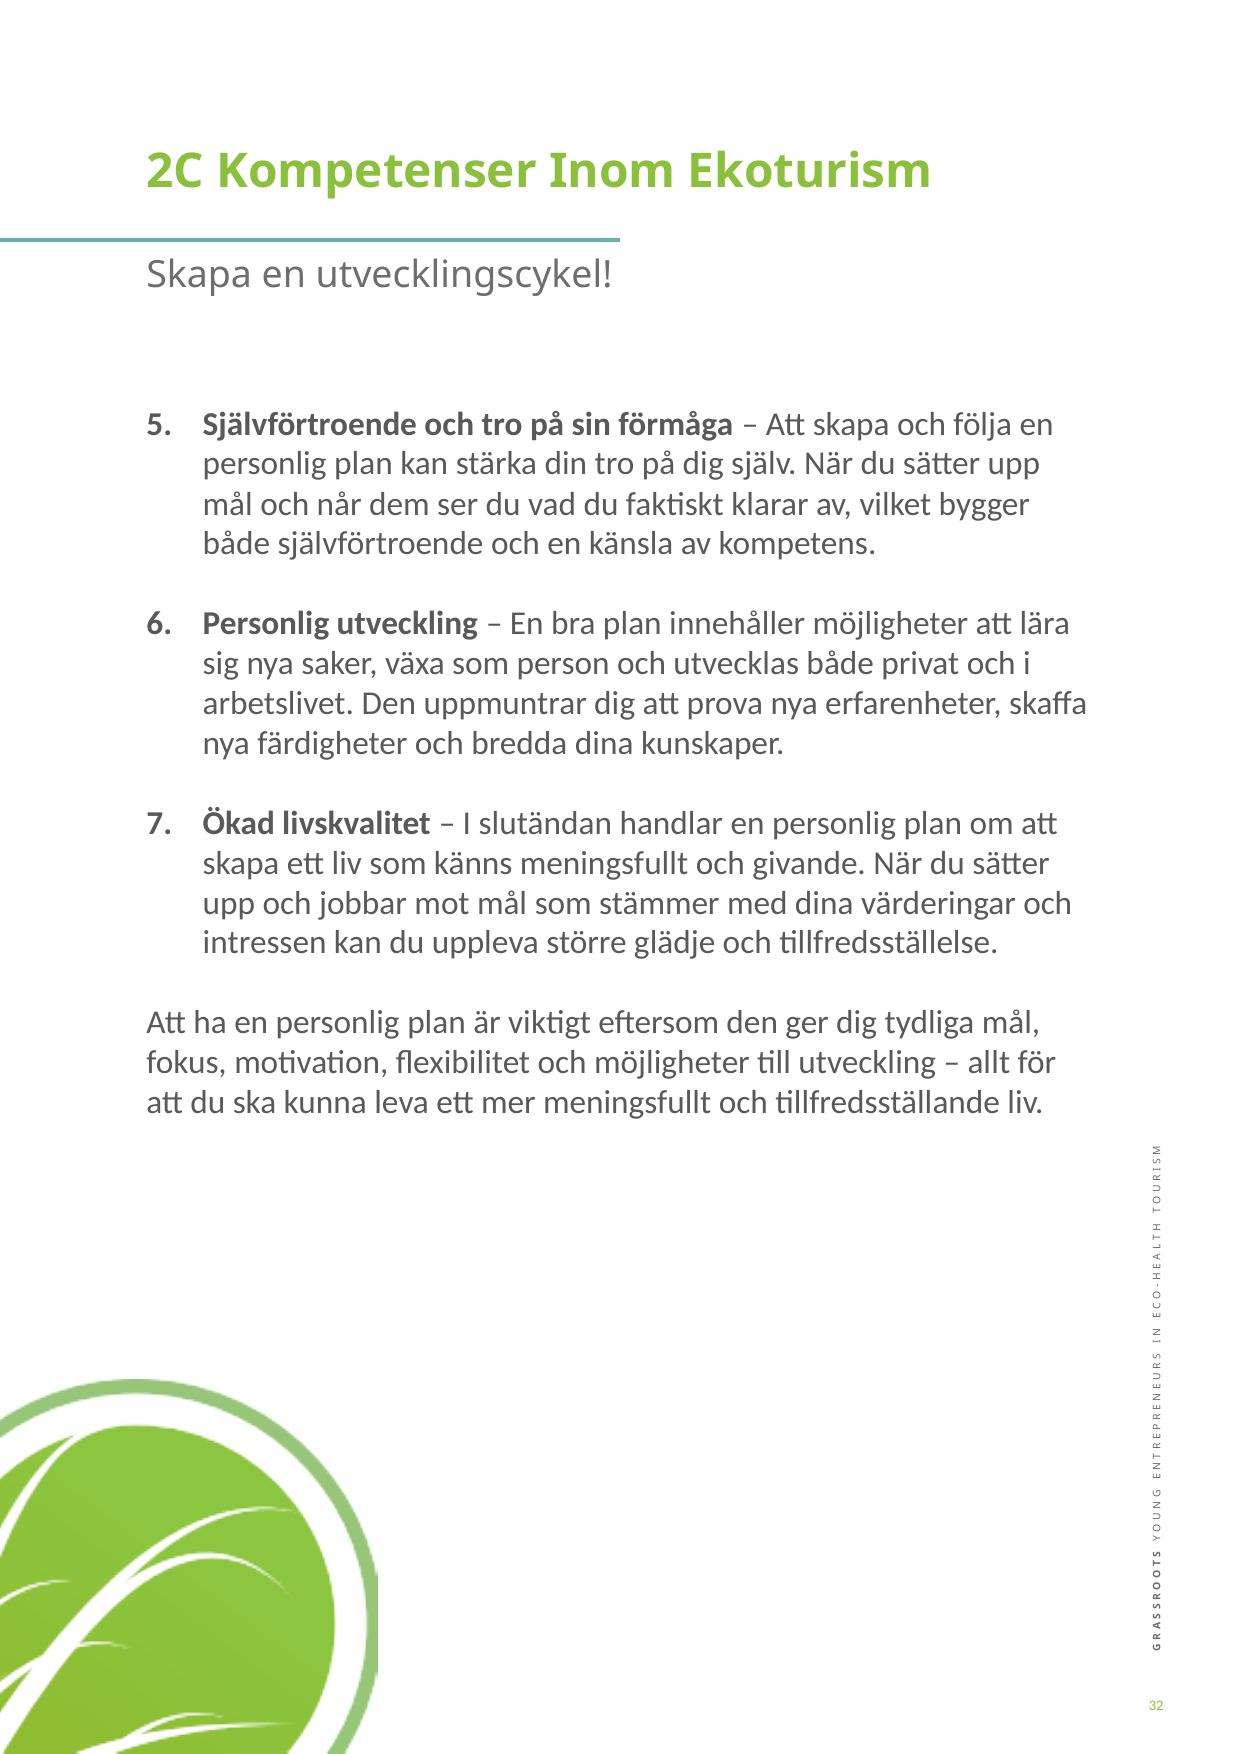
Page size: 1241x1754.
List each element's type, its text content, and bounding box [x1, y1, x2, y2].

list Skapa en utvecklingscykel! [131, 242, 1109, 371]
slide_number 32 [1125, 1666, 1187, 1743]
list Självförtroende och tro på sin förmåga – Att skapa och följa en personlig plan kan stärka din tro på dig själv. När du sätter upp mål och når dem ser du vad du faktiskt klarar av, vilket bygger både självförtroende och en känsla av kompetens. Personlig utveckling – En bra plan innehåller möjligheter att lära sig nya saker, växa som person och utvecklas både privat och i arbetslivet. Den uppmuntrar dig att prova nya erfarenheter, skaffa nya färdigheter och bredda dina kunskaper. Ökad livskvalitet – I slutändan handlar en personlig plan om att skapa ett liv som känns meningsfullt och givande. När du sätter upp och jobbar mot mål som stämmer med dina värderingar och intressen kan du uppleva större glädje och tillfredsställelse. Att ha en personlig plan är viktigt eftersom den ger dig tydliga mål, fokus, motivation, flexibilitet och möjligheter till utveckling – allt för att du ska kunna leva ett mer meningsfullt och tillfredsställande liv. [131, 394, 1109, 1609]
list 2C Kompetenser Inom Ekoturism [131, 132, 1109, 242]
